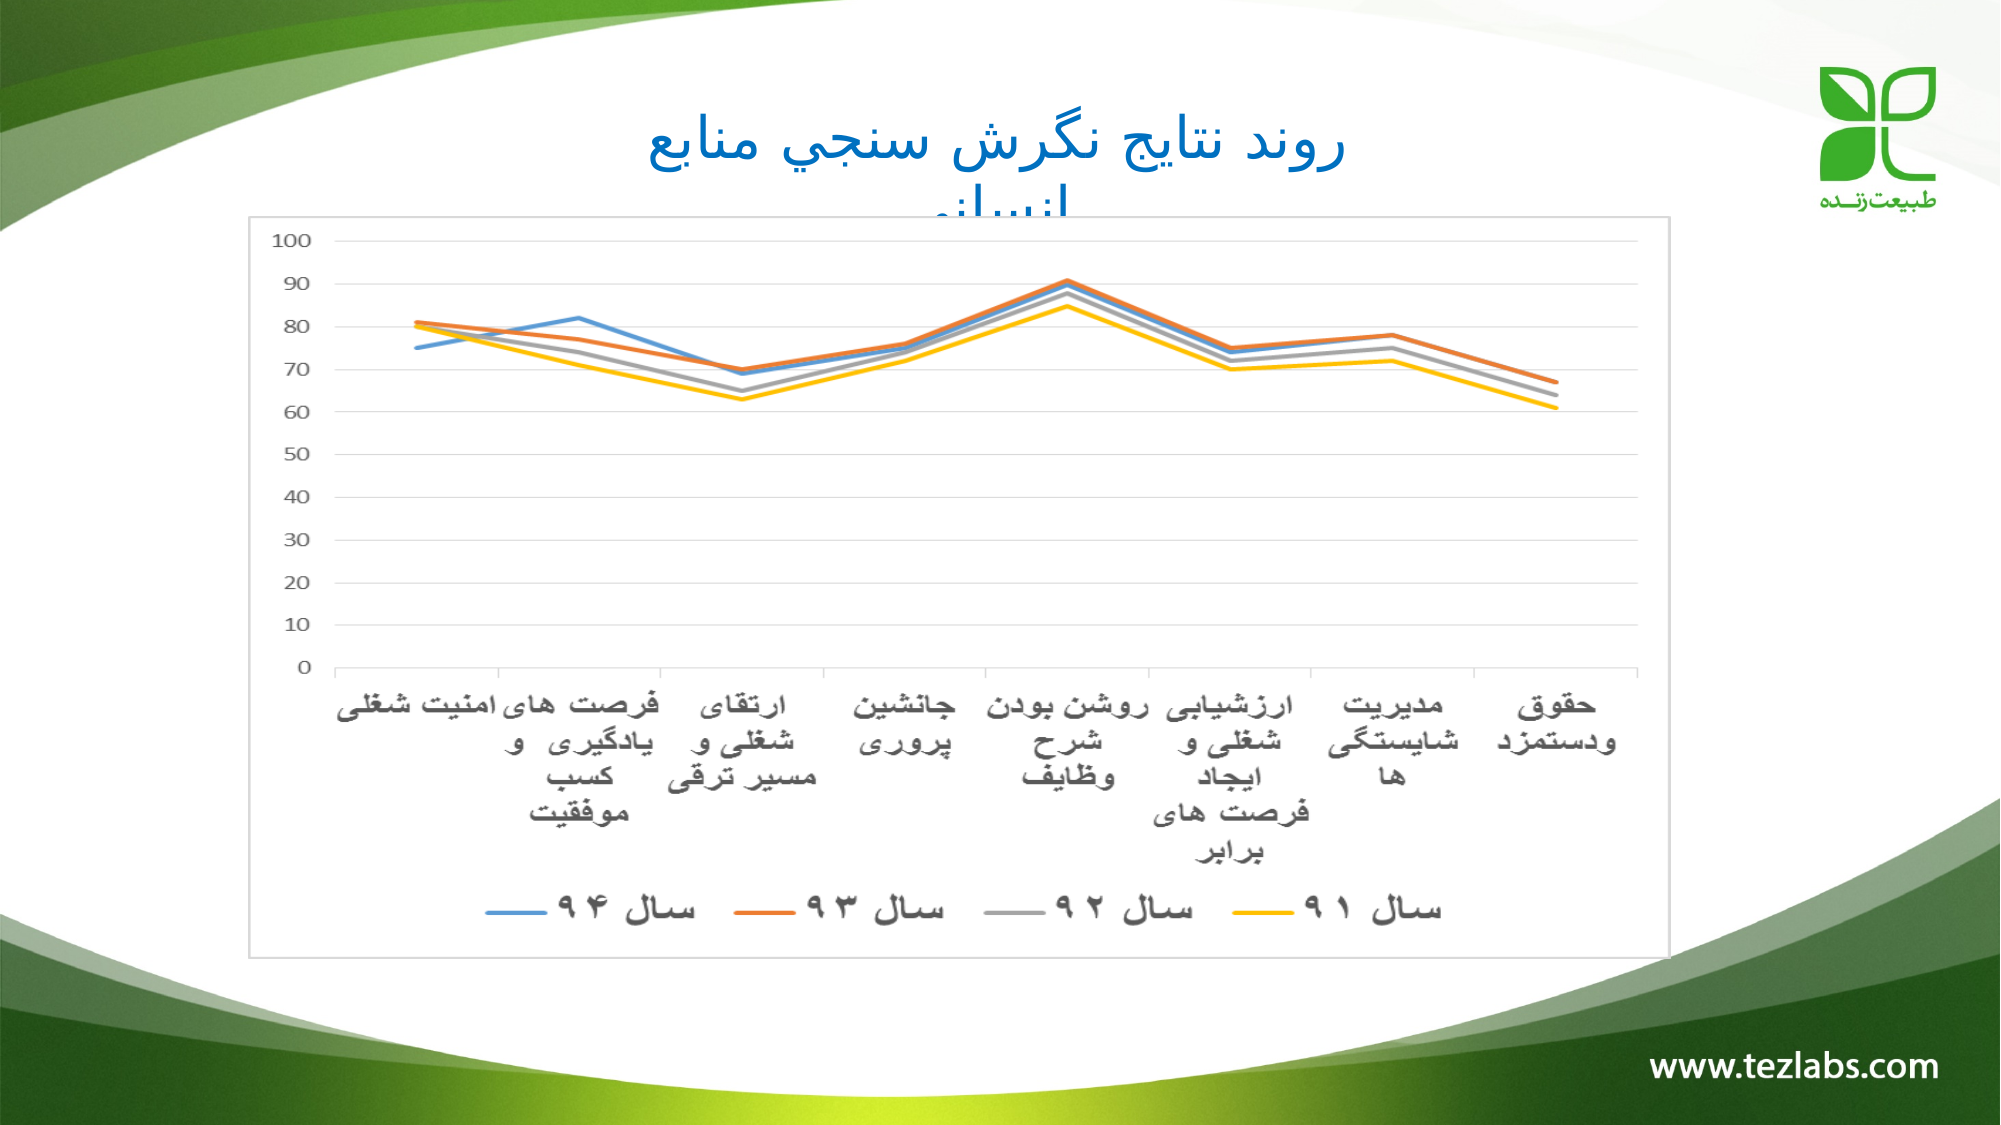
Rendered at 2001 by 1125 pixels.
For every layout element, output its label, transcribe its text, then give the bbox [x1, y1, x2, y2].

text_box روند نتايج نگرش سنجي منابع انساني [549, 93, 1448, 216]
picture [0, 0, 2000, 1125]
title [85, 188, 1811, 991]
